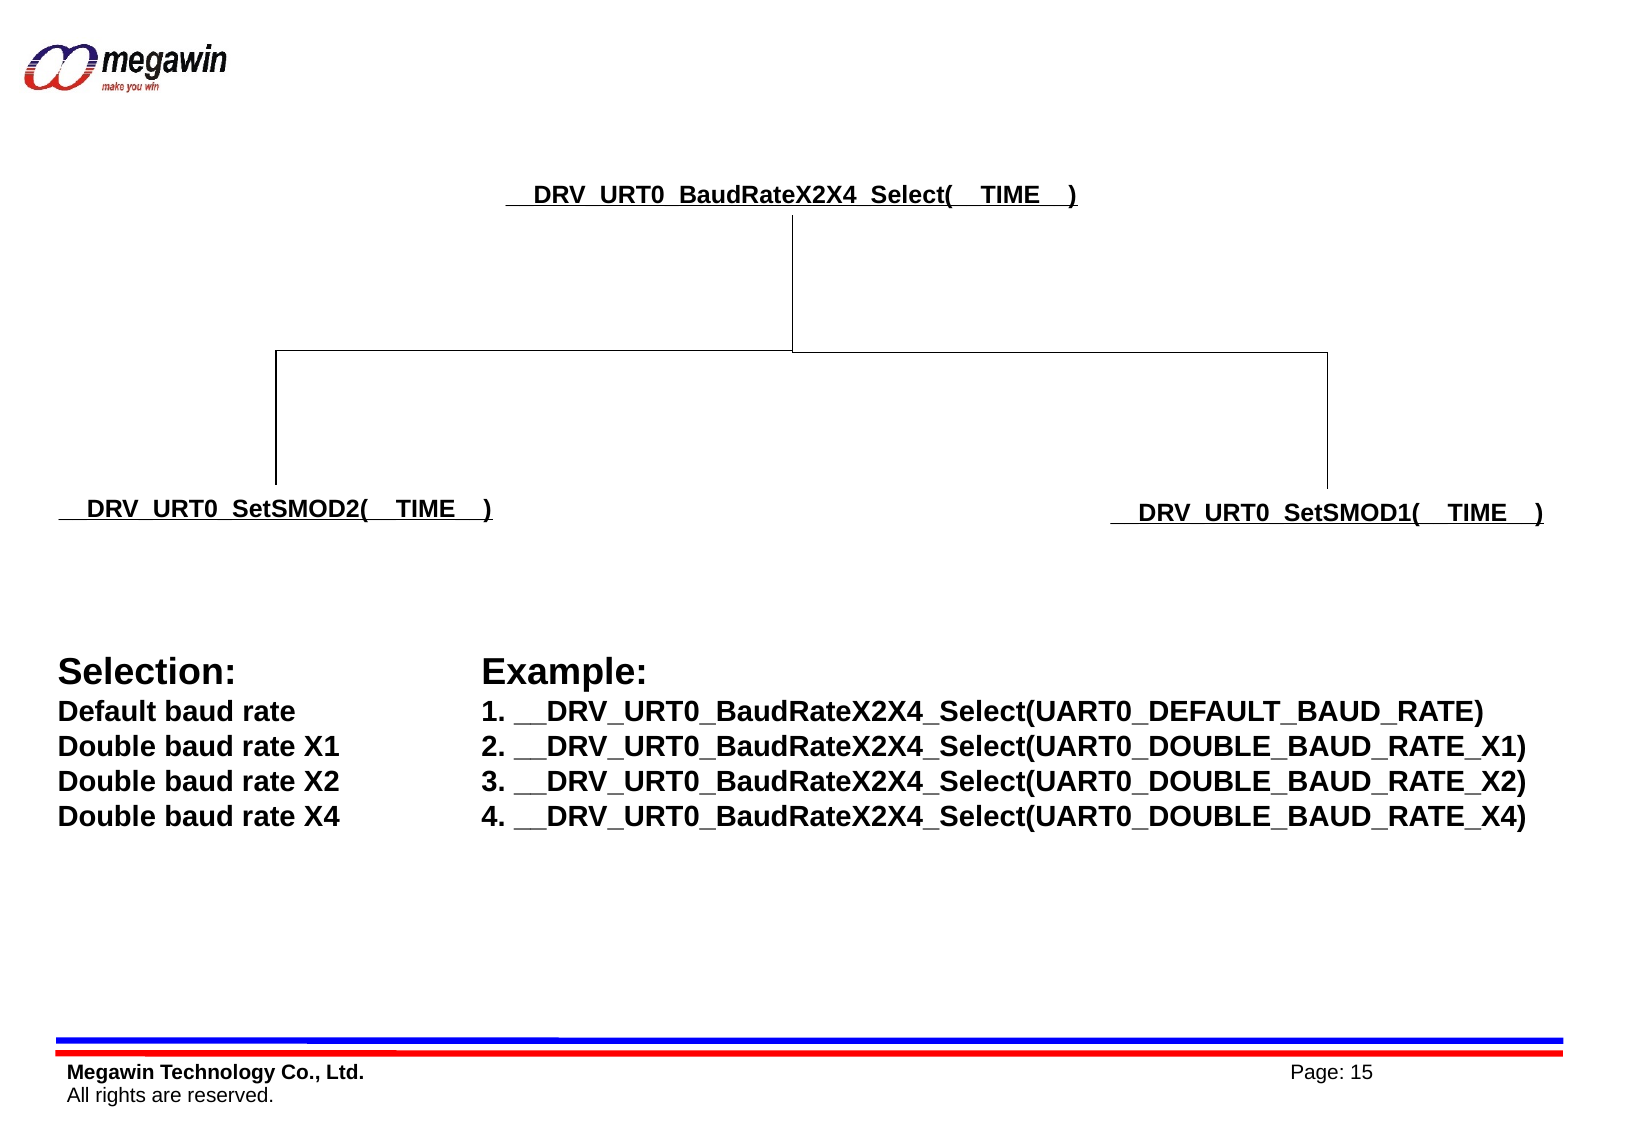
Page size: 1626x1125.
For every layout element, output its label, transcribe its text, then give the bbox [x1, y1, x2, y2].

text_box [923, 84, 1197, 621]
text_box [399, 92, 669, 609]
text_box __DRV_URT0_SetSMOD2(__TIME__) [44, 485, 399, 530]
text_box Example: 1. __DRV_URT0_BaudRateX2X4_Select(UART0_DEFAULT_BAUD_RATE) 2. __DRV_URT0_BaudRateX2X4_Select(UART0_DOUBLE_BAUD_RATE_X1) 3. __DRV_URT0_BaudRateX2X4_Select(UART0_DOUBLE_BAUD_RATE_X2) 4. __DRV_URT0_BaudRateX2X4_Select(UART0_DOUBLE_BAUD_RATE_X4) [466, 640, 1625, 885]
text_box __DRV_URT0_SetSMOD1(__TIME__) [1197, 488, 1560, 534]
picture [19, 37, 231, 97]
text_box Selection: Default baud rate Double baud rate X1 Double baud rate X2 Double baud rate X4 [42, 640, 856, 840]
text_box __DRV_URT0_BaudRateX2X4_Select(__TIME__) [669, 170, 923, 216]
